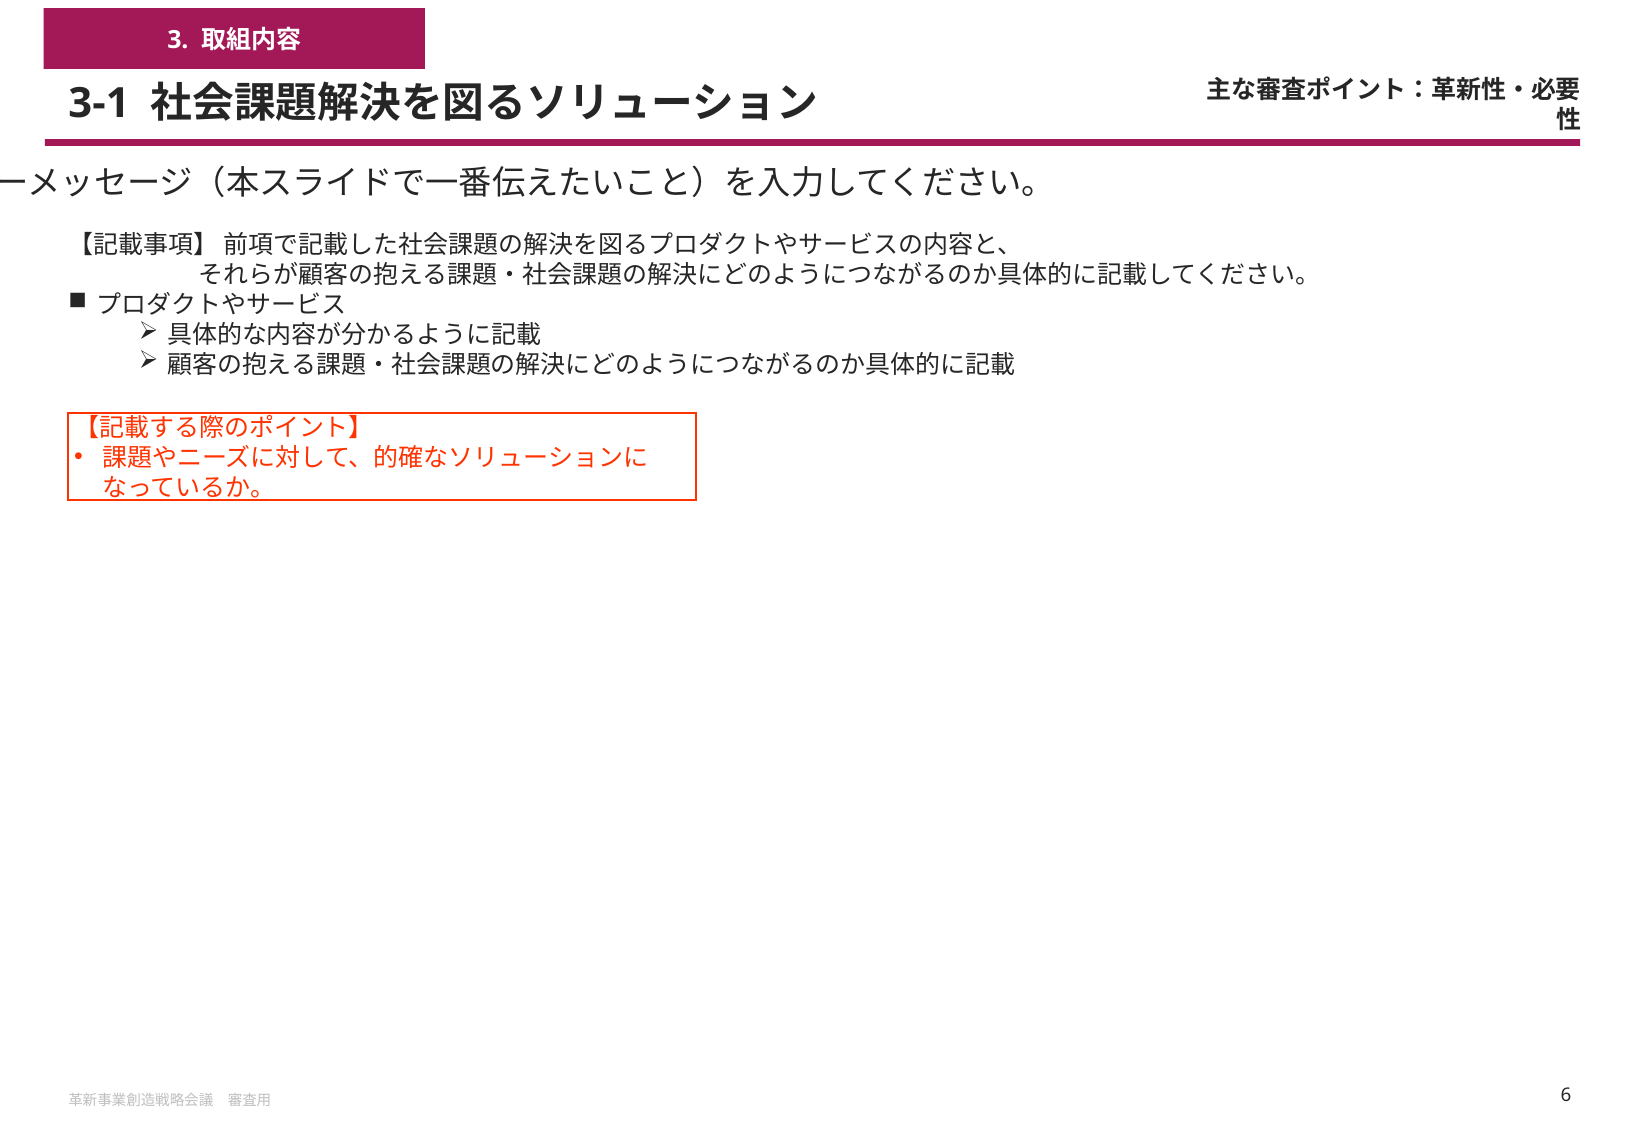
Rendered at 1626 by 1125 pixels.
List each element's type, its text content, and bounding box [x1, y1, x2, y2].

text_box 主な審査ポイント：革新性・必要性 [1191, 73, 1582, 134]
footer 革新事業創造戦略会議 審査用 [68, 1080, 736, 1109]
text_box キーメッセージ（本スライドで一番伝えたいこと）を入力してください。 [0, 161, 1056, 202]
text_box 【記載する際のポイント】 課題やニーズに対して、的確なソリューションになっているか。 [68, 413, 696, 500]
text_box 【記載事項】 前項で記載した社会課題の解決を図るプロダクトやサービスの内容と、 それらが顧客の抱える課題・社会課題の解決にどのようにつながるのか具体的に記載してください。 プロダクトやサービス 具体的な内容が分かるように記載 顧客の抱える課題・社会課題の解決にどのようにつながるのか具体的に記載 [68, 228, 1606, 379]
text_box 3. 取組内容 [43, 8, 425, 69]
title 3-1 社会課題解決を図るソリューション [68, 70, 1557, 131]
